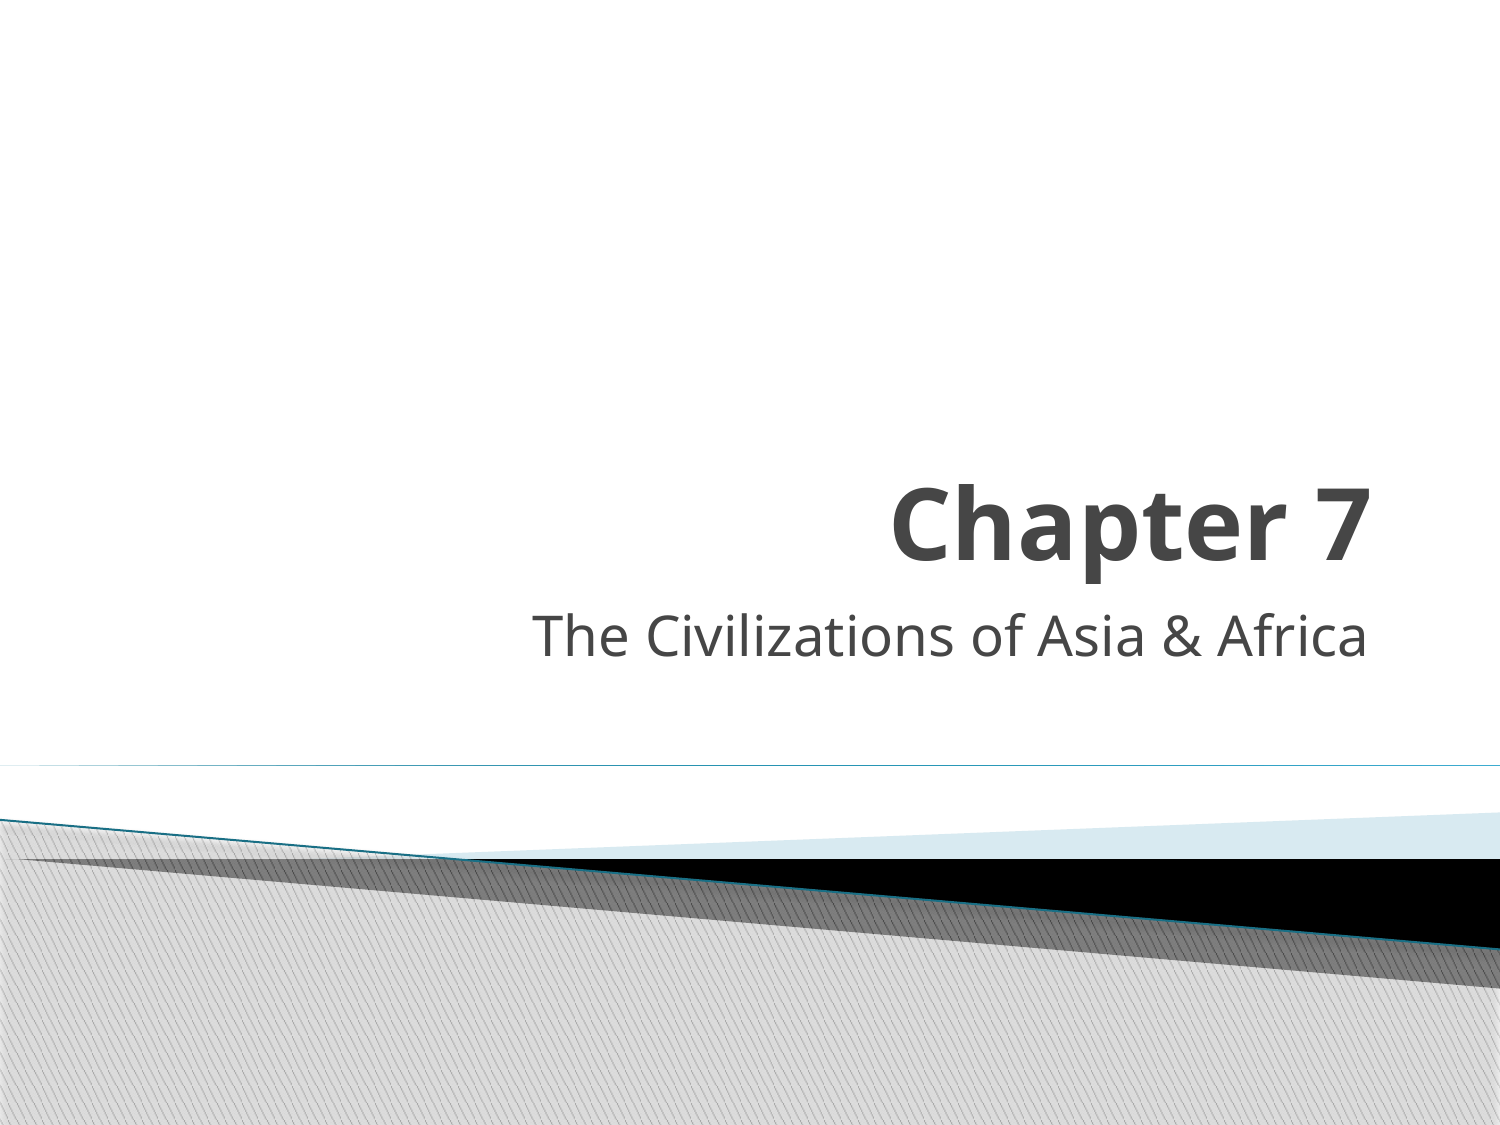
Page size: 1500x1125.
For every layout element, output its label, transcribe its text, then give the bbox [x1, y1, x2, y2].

subtitle The Civilizations of Asia & Africa [112, 592, 1388, 790]
title Chapter 7 [112, 287, 1388, 588]
picture [5, 859, 1500, 989]
